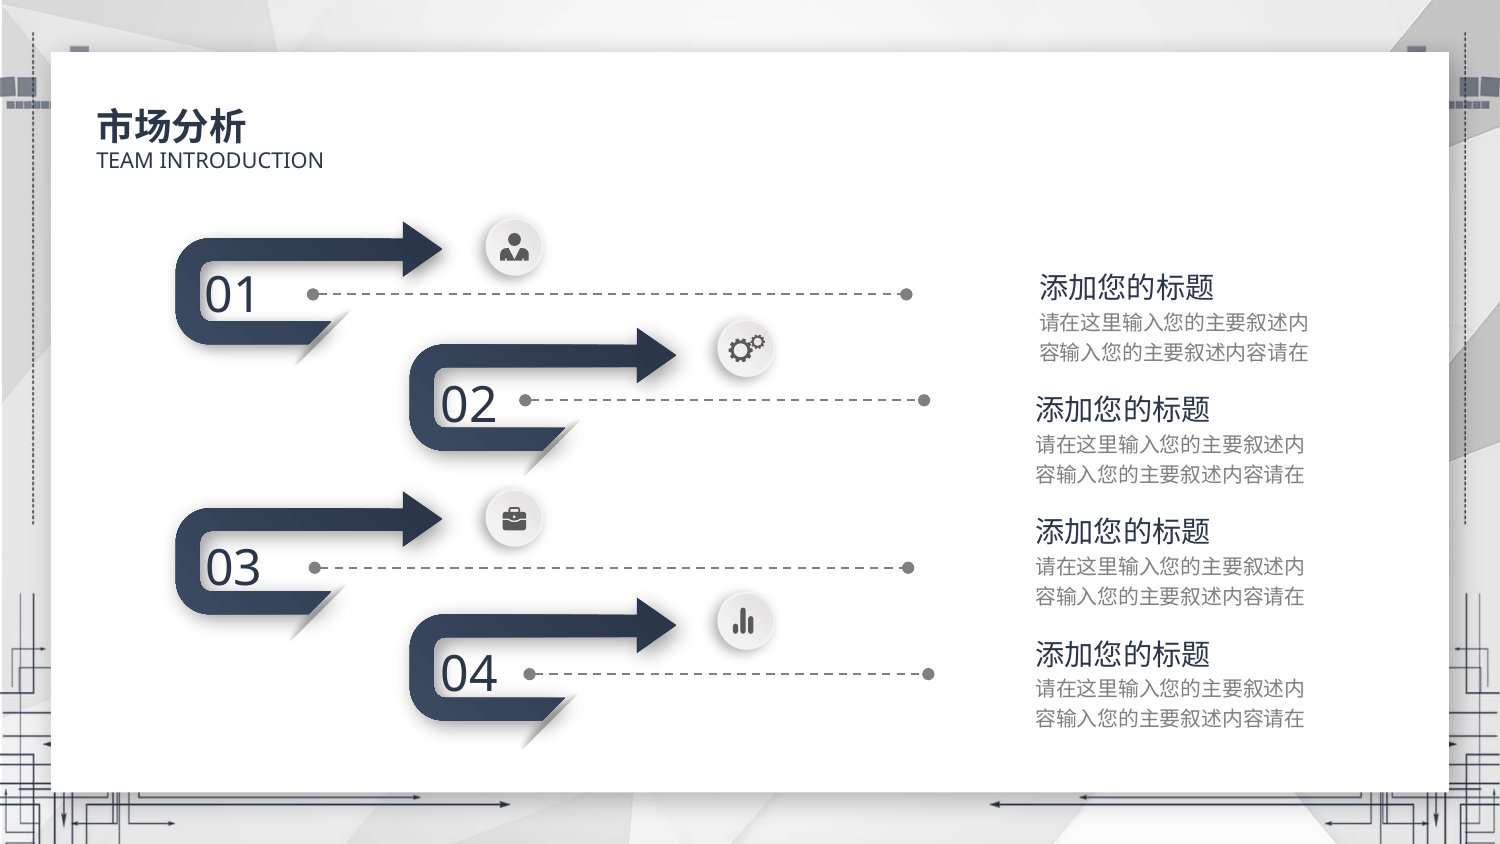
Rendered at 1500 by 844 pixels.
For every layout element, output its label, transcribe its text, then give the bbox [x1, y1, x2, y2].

text_box 添加您的标题 请在这里输入您的主要叙述内容输入您的主要叙述内容请在 [1020, 377, 1325, 494]
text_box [486, 218, 543, 275]
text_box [175, 221, 443, 345]
text_box 添加您的标题 请在这里输入您的主要叙述内容输入您的主要叙述内容请在 [1024, 255, 1329, 372]
text_box [443, 288, 913, 301]
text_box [718, 319, 775, 376]
text_box 添加您的标题 请在这里输入您的主要叙述内容输入您的主要叙述内容请在 [1020, 621, 1325, 738]
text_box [96, 91, 341, 178]
picture [0, 0, 1500, 844]
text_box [409, 327, 677, 451]
text_box 添加您的标题 请在这里输入您的主要叙述内容输入您的主要叙述内容请在 [1020, 499, 1325, 616]
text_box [175, 491, 443, 615]
text_box [443, 561, 915, 574]
text_box [677, 667, 935, 681]
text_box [486, 489, 543, 546]
text_box [677, 394, 931, 407]
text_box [409, 597, 677, 721]
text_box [718, 592, 775, 649]
